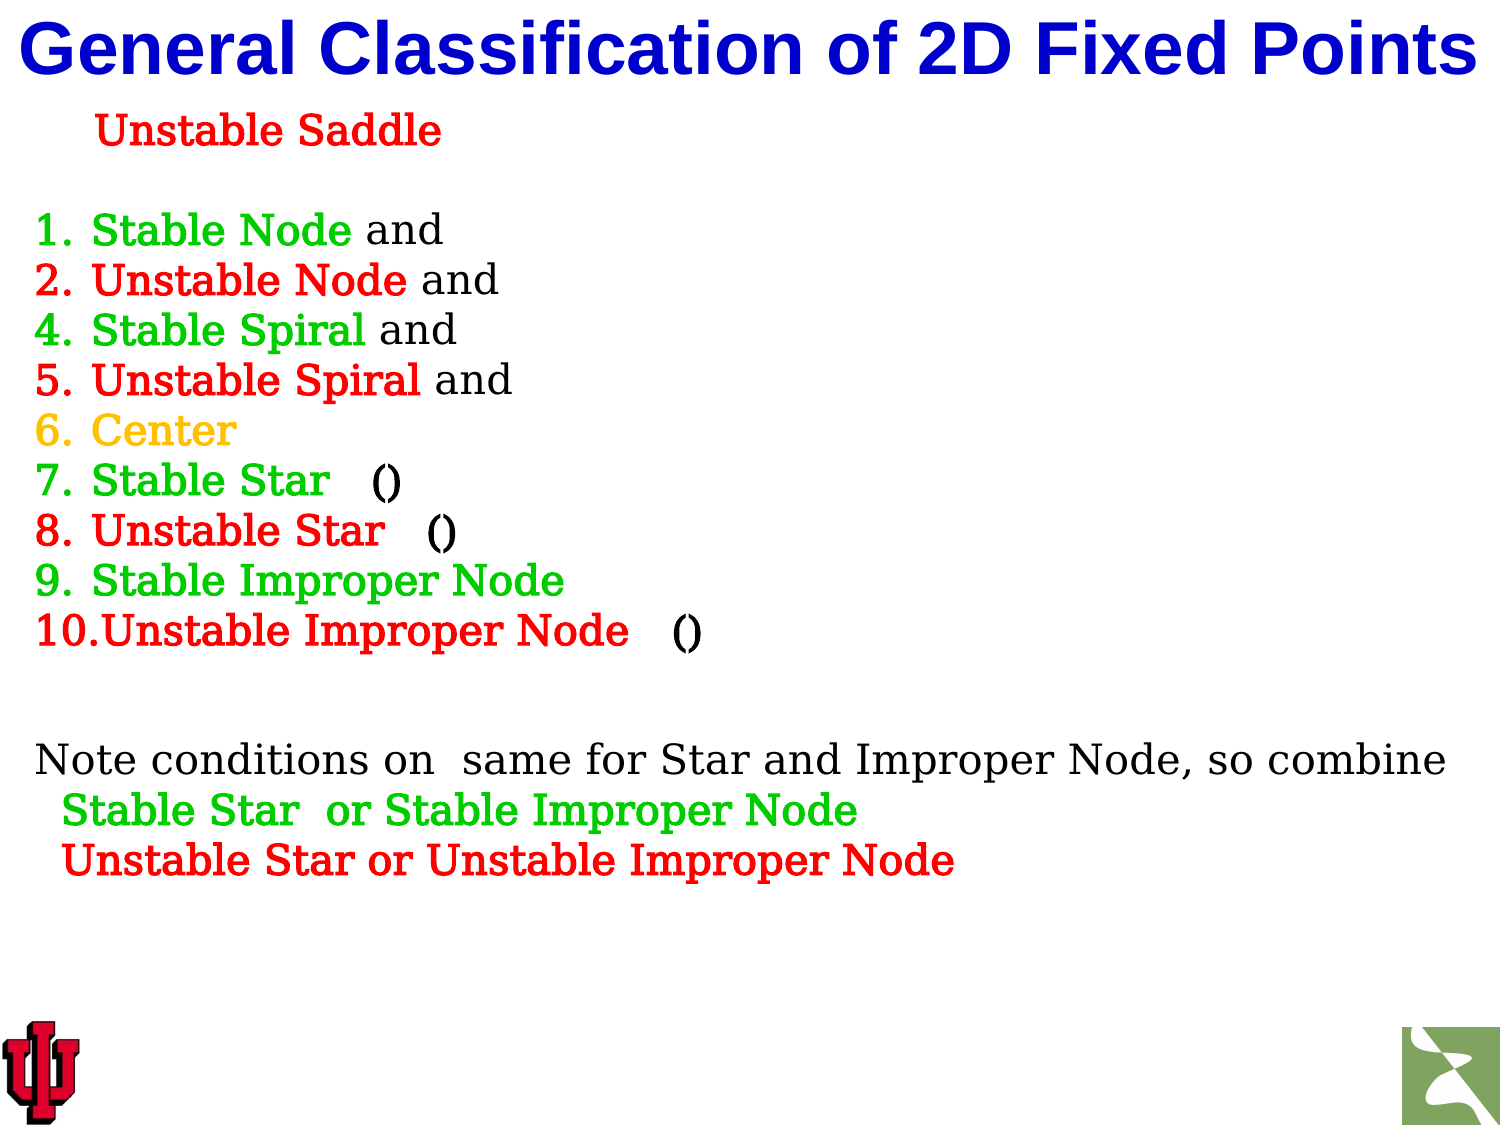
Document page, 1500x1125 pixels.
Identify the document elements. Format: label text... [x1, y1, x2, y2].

picture [1402, 1027, 1500, 1125]
picture [0, 1020, 80, 1125]
title General Classification of 2D Fixed Points [0, 0, 1500, 90]
